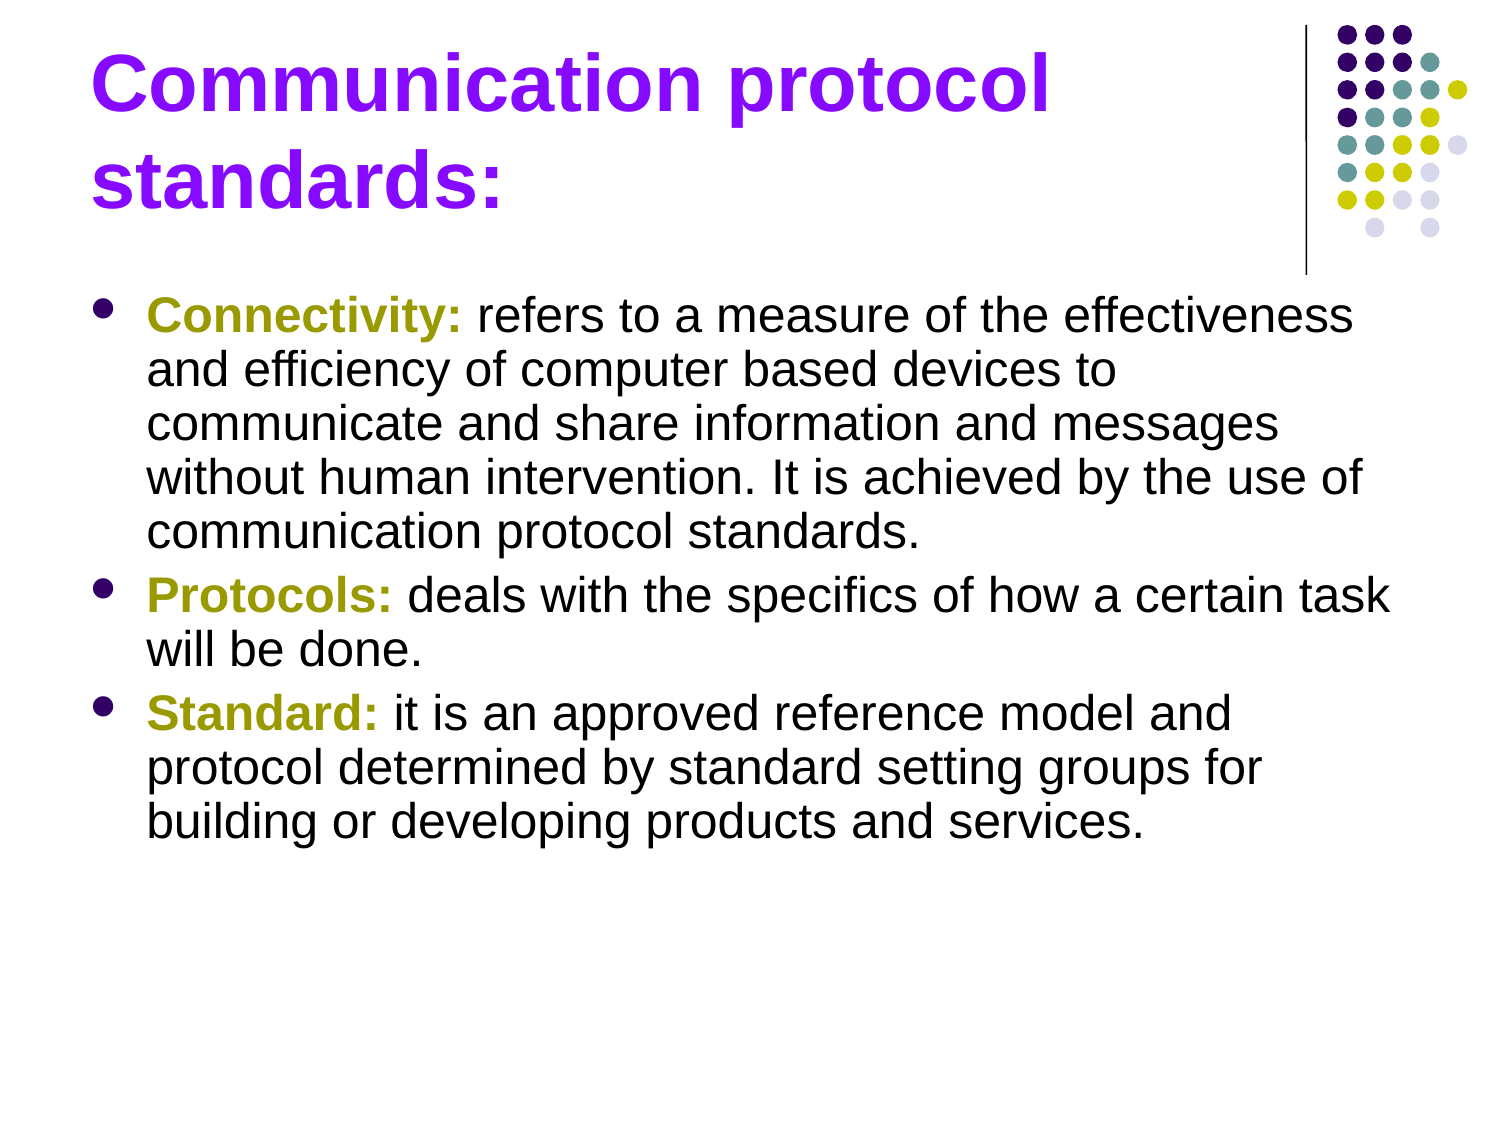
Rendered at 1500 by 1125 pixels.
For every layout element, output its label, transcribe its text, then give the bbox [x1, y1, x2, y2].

list Connectivity: refers to a measure of the effectiveness and efficiency of computer based devices to communicate and share information and messages without human intervention. It is achieved by the use of communication protocol standards. Protocols: deals with the specifics of how a certain task will be done. Standard: it is an approved reference model and protocol determined by standard setting groups for building or developing products and services. [74, 281, 1426, 1006]
title Communication protocol standards: [74, 19, 1313, 233]
